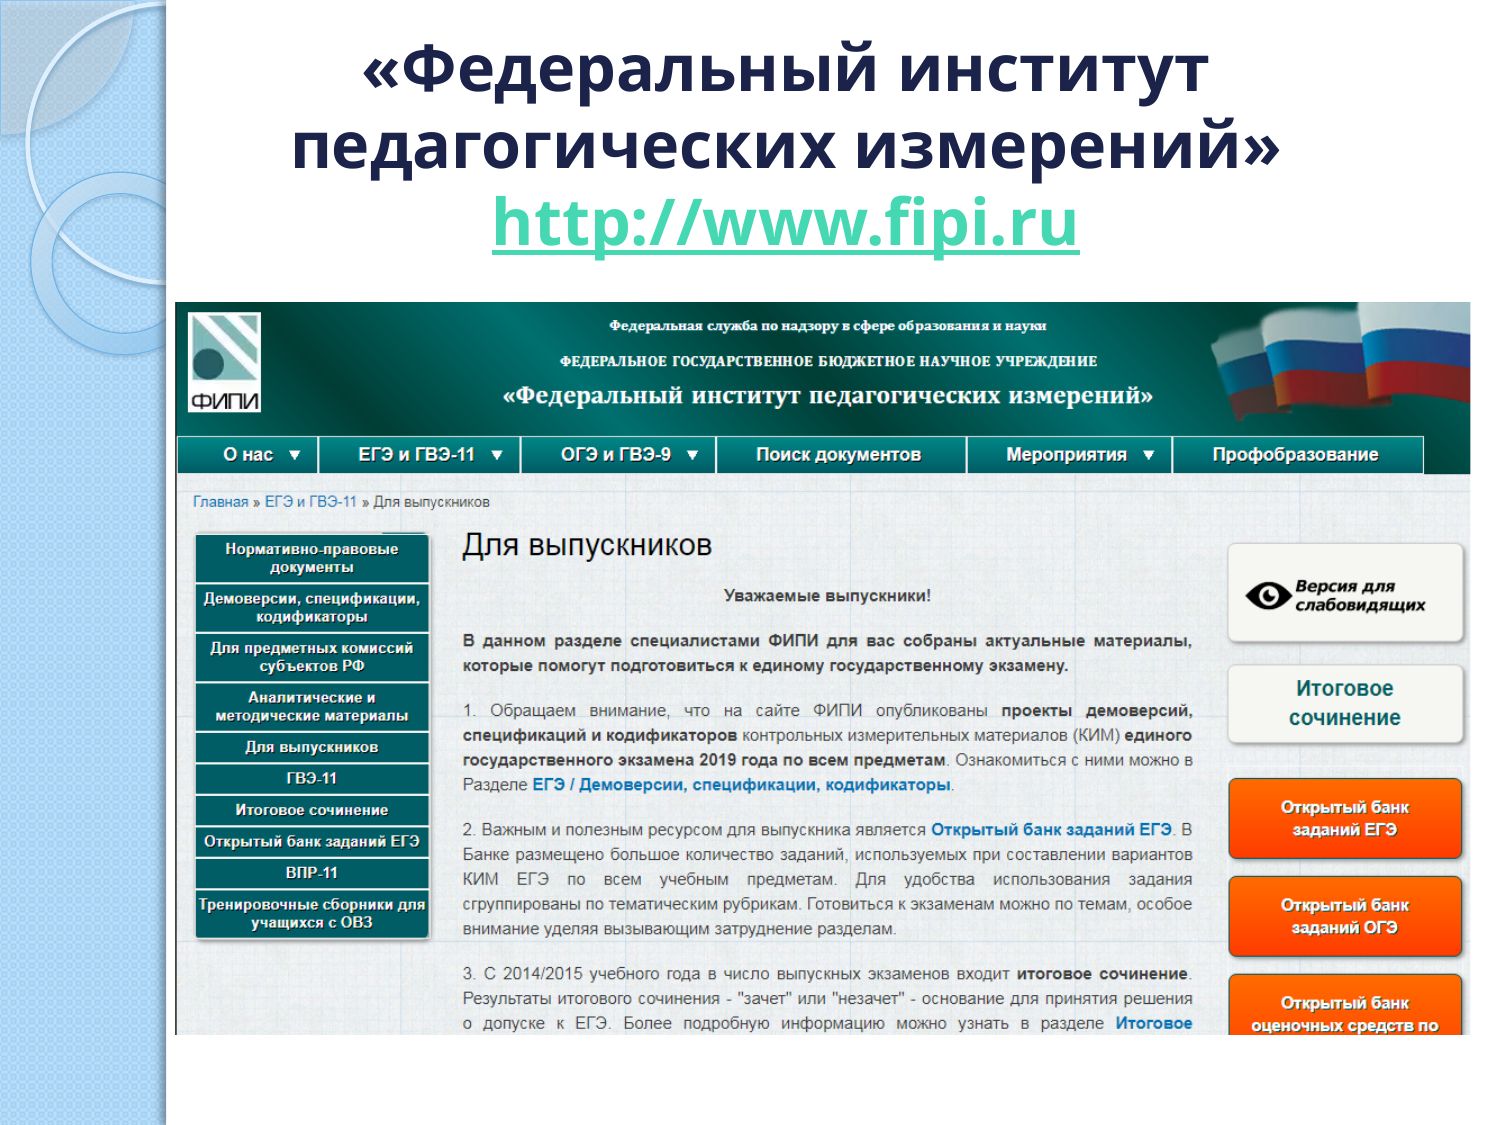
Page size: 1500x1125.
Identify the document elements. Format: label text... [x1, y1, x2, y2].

picture [174, 302, 1471, 1036]
title «Федеральный институт педагогических измерений» http://www.fipi.ru [171, 19, 1402, 277]
